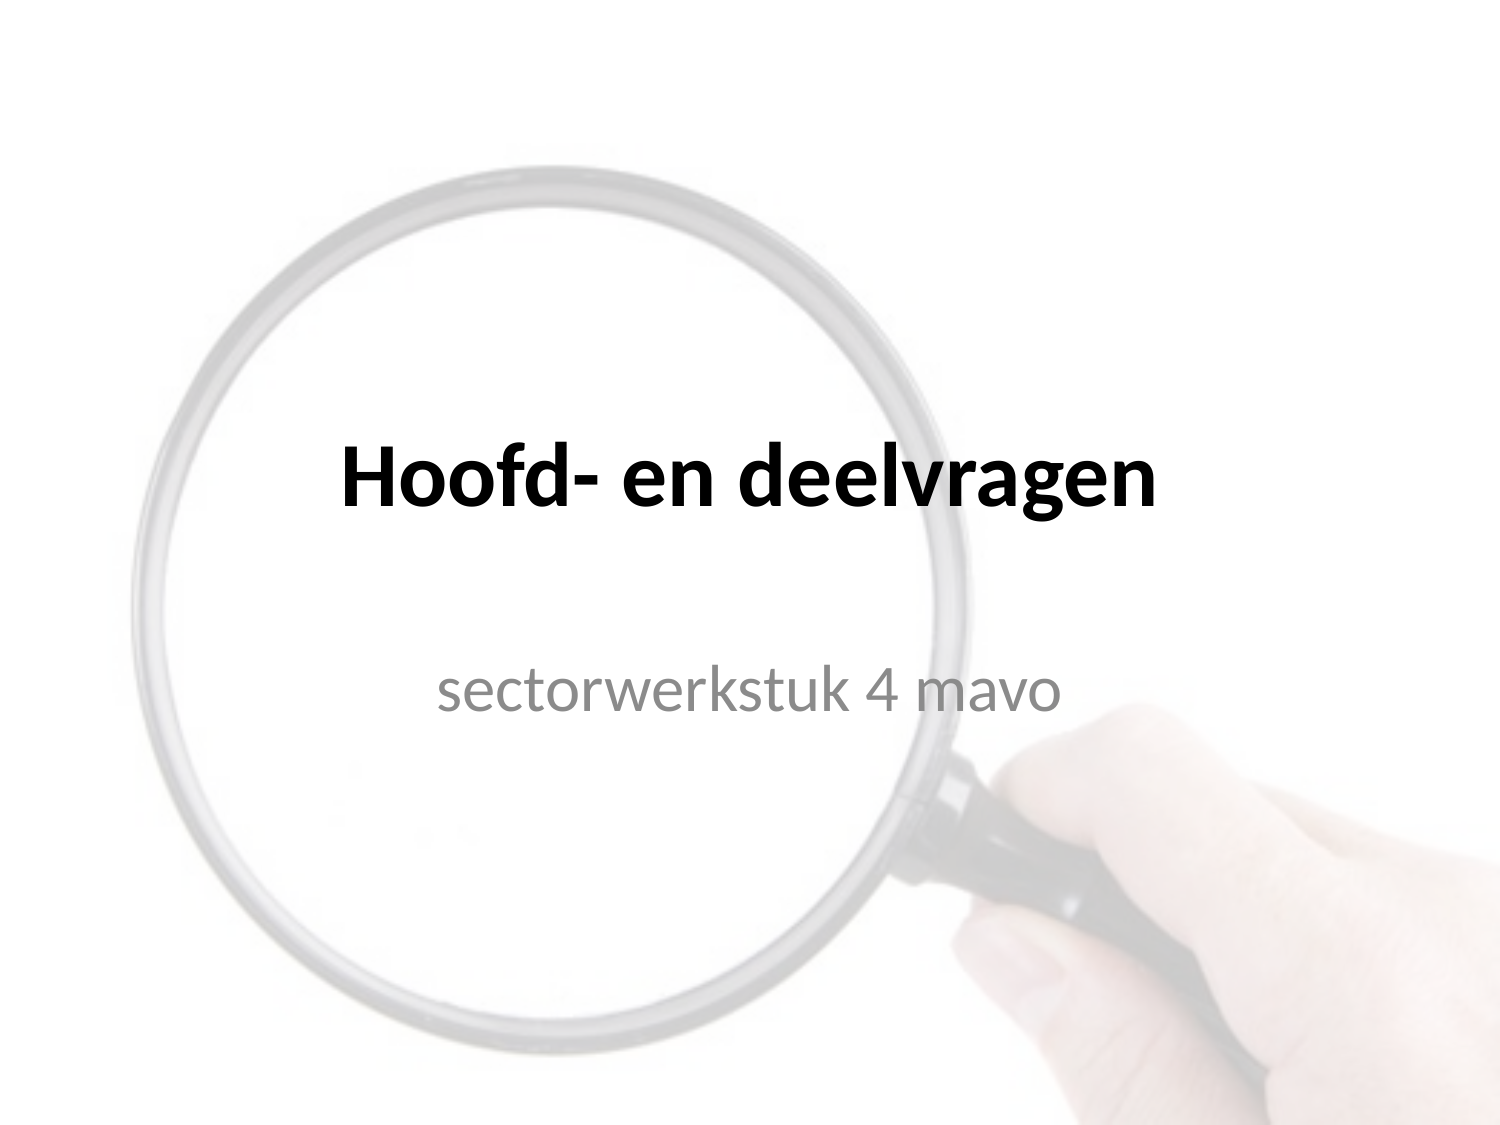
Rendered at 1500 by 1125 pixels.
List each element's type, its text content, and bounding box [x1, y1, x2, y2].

title Hoofd- en deelvragen [112, 349, 1388, 591]
subtitle sectorwerkstuk 4 mavo [225, 637, 1275, 925]
